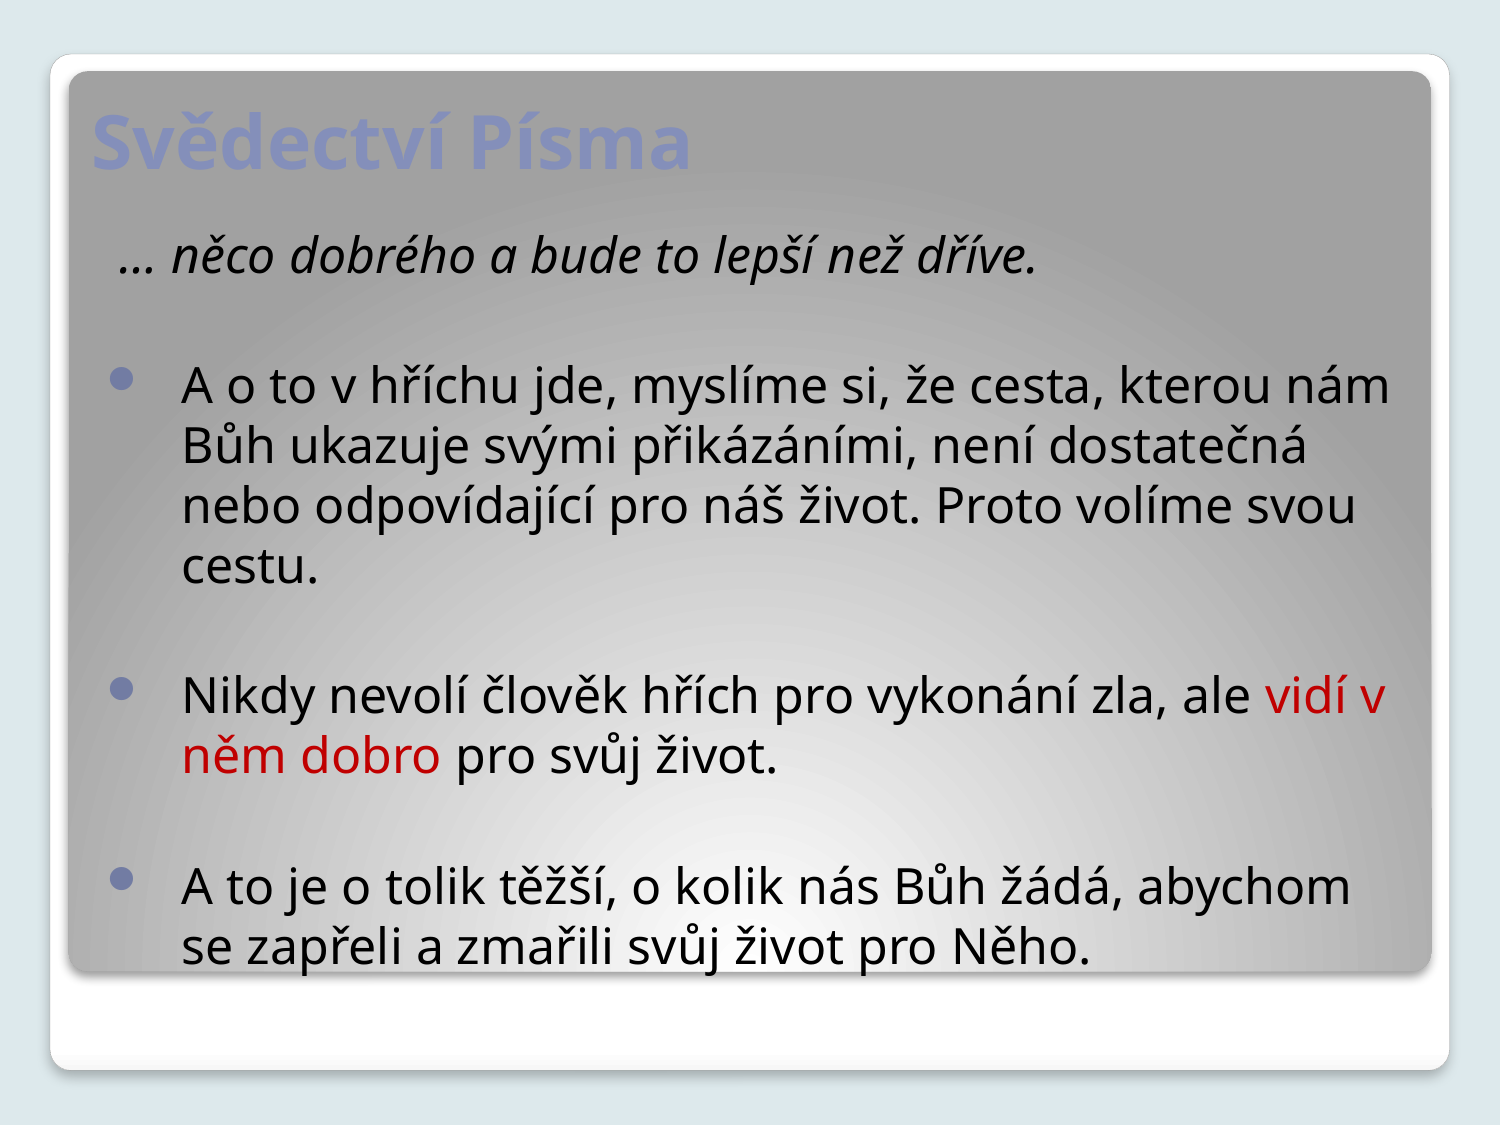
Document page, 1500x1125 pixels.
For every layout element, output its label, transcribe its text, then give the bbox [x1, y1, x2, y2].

title Svědectví Písma [76, 66, 1420, 192]
list … něco dobrého a bude to lepší než dříve. A o to v hříchu jde, myslíme si, že cesta, kterou nám Bůh ukazuje svými přikázáními, není dostatečná nebo odpovídající pro náš život. Proto volíme svou cestu. Nikdy nevolí člověk hřích pro vykonání zla, ale vidí v něm dobro pro svůj život. A to je o tolik těžší, o kolik nás Bůh žádá, abychom se zapřeli a zmařili svůj život pro Něho. [76, 208, 1420, 1025]
